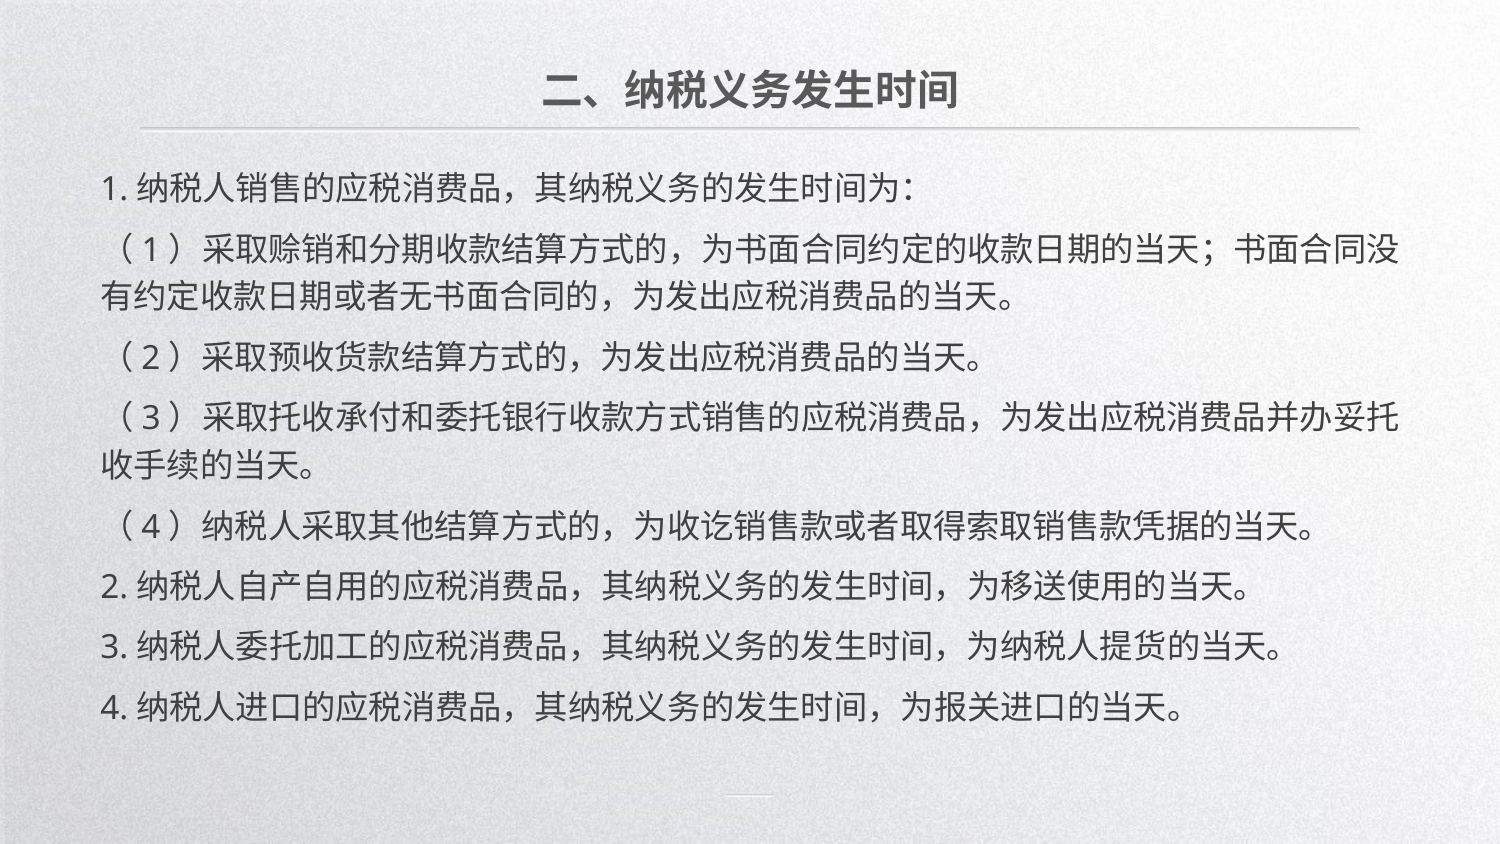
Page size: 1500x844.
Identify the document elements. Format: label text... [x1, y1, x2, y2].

picture [0, 0, 1500, 844]
text_box 二、纳税义务发生时间 [321, 57, 1179, 120]
text_box 1.纳税人销售的应税消费品，其纳税义务的发生时间为： （1）采取赊销和分期收款结算方式的，为书面合同约定的收款日期的当天；书面合同没有约定收款日期或者无书面合同的，为发出应税消费品的当天。 （2）采取预收货款结算方式的，为发出应税消费品的当天。 （3）采取托收承付和委托银行收款方式销售的应税消费品，为发出应税消费品并办妥托收手续的当天。 （4）纳税人采取其他结算方式的，为收讫销售款或者取得索取销售款凭据的当天。 2.纳税人自产自用的应税消费品，其纳税义务的发生时间，为移送使用的当天。 3.纳税人委托加工的应税消费品，其纳税义务的发生时间，为纳税人提货的当天。 4.纳税人进口的应税消费品，其纳税义务的发生时间，为报关进口的当天。 [100, 159, 1400, 787]
